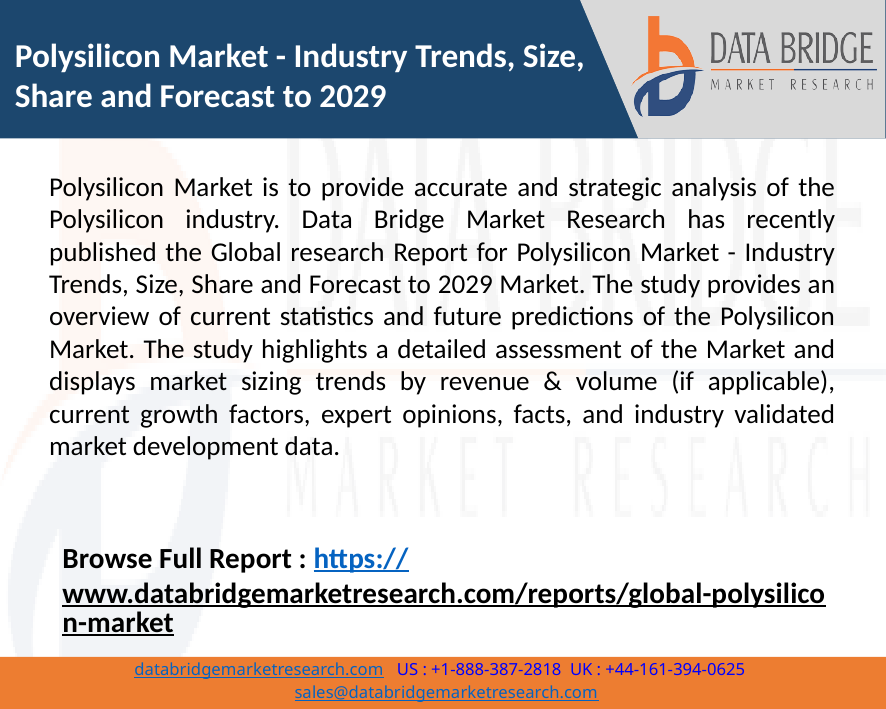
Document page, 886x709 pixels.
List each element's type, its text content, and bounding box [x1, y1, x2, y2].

text_box Polysilicon Market - Industry Trends, Size, Share and Forecast to 2029 [0, 0, 624, 122]
picture [631, 16, 877, 117]
text_box Browse Full Report : https://www.databridgemarketresearch.com/reports/global-polysilicon-market [47, 531, 850, 652]
text_box Polysilicon Market is to provide accurate and strategic analysis of the Polysilicon industry. Data Bridge Market Research has recently published the Global research Report for Polysilicon Market - Industry Trends, Size, Share and Forecast to 2029 Market. The study provides an overview of current statistics and future predictions of the Polysilicon Market. The study highlights a detailed assessment of the Market and displays market sizing trends by revenue & volume (if applicable), current growth factors, expert opinions, facts, and industry validated market development data. [34, 161, 850, 469]
